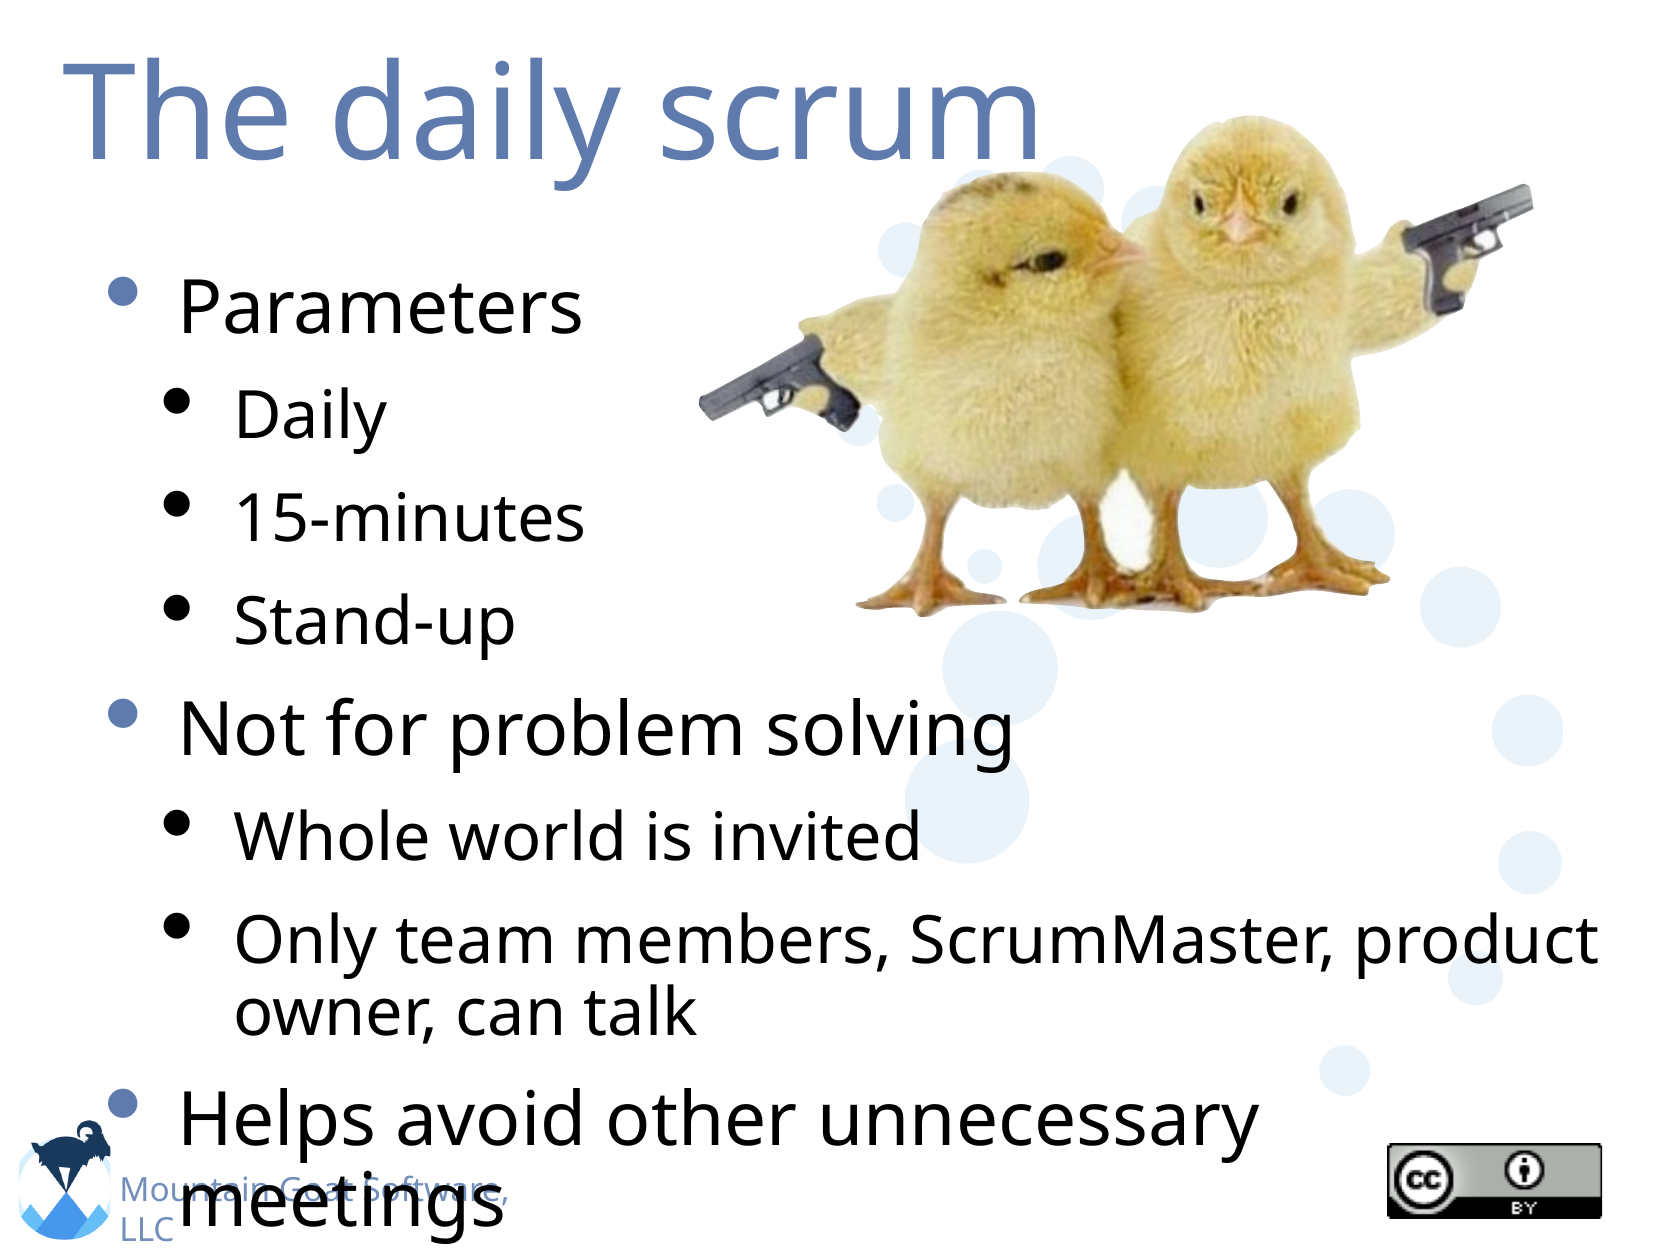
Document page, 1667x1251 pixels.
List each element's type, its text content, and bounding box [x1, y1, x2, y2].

picture [1387, 1161, 1603, 1219]
picture [698, 115, 1534, 618]
picture [18, 1120, 111, 1240]
list Parameters Daily 15-minutes Stand-up Not for problem solving Whole world is invited Only team members, ScrumMaster, product owner, can talk Helps avoid other unnecessary meetings [55, 261, 1609, 1161]
title The daily scrum [55, 18, 1609, 195]
